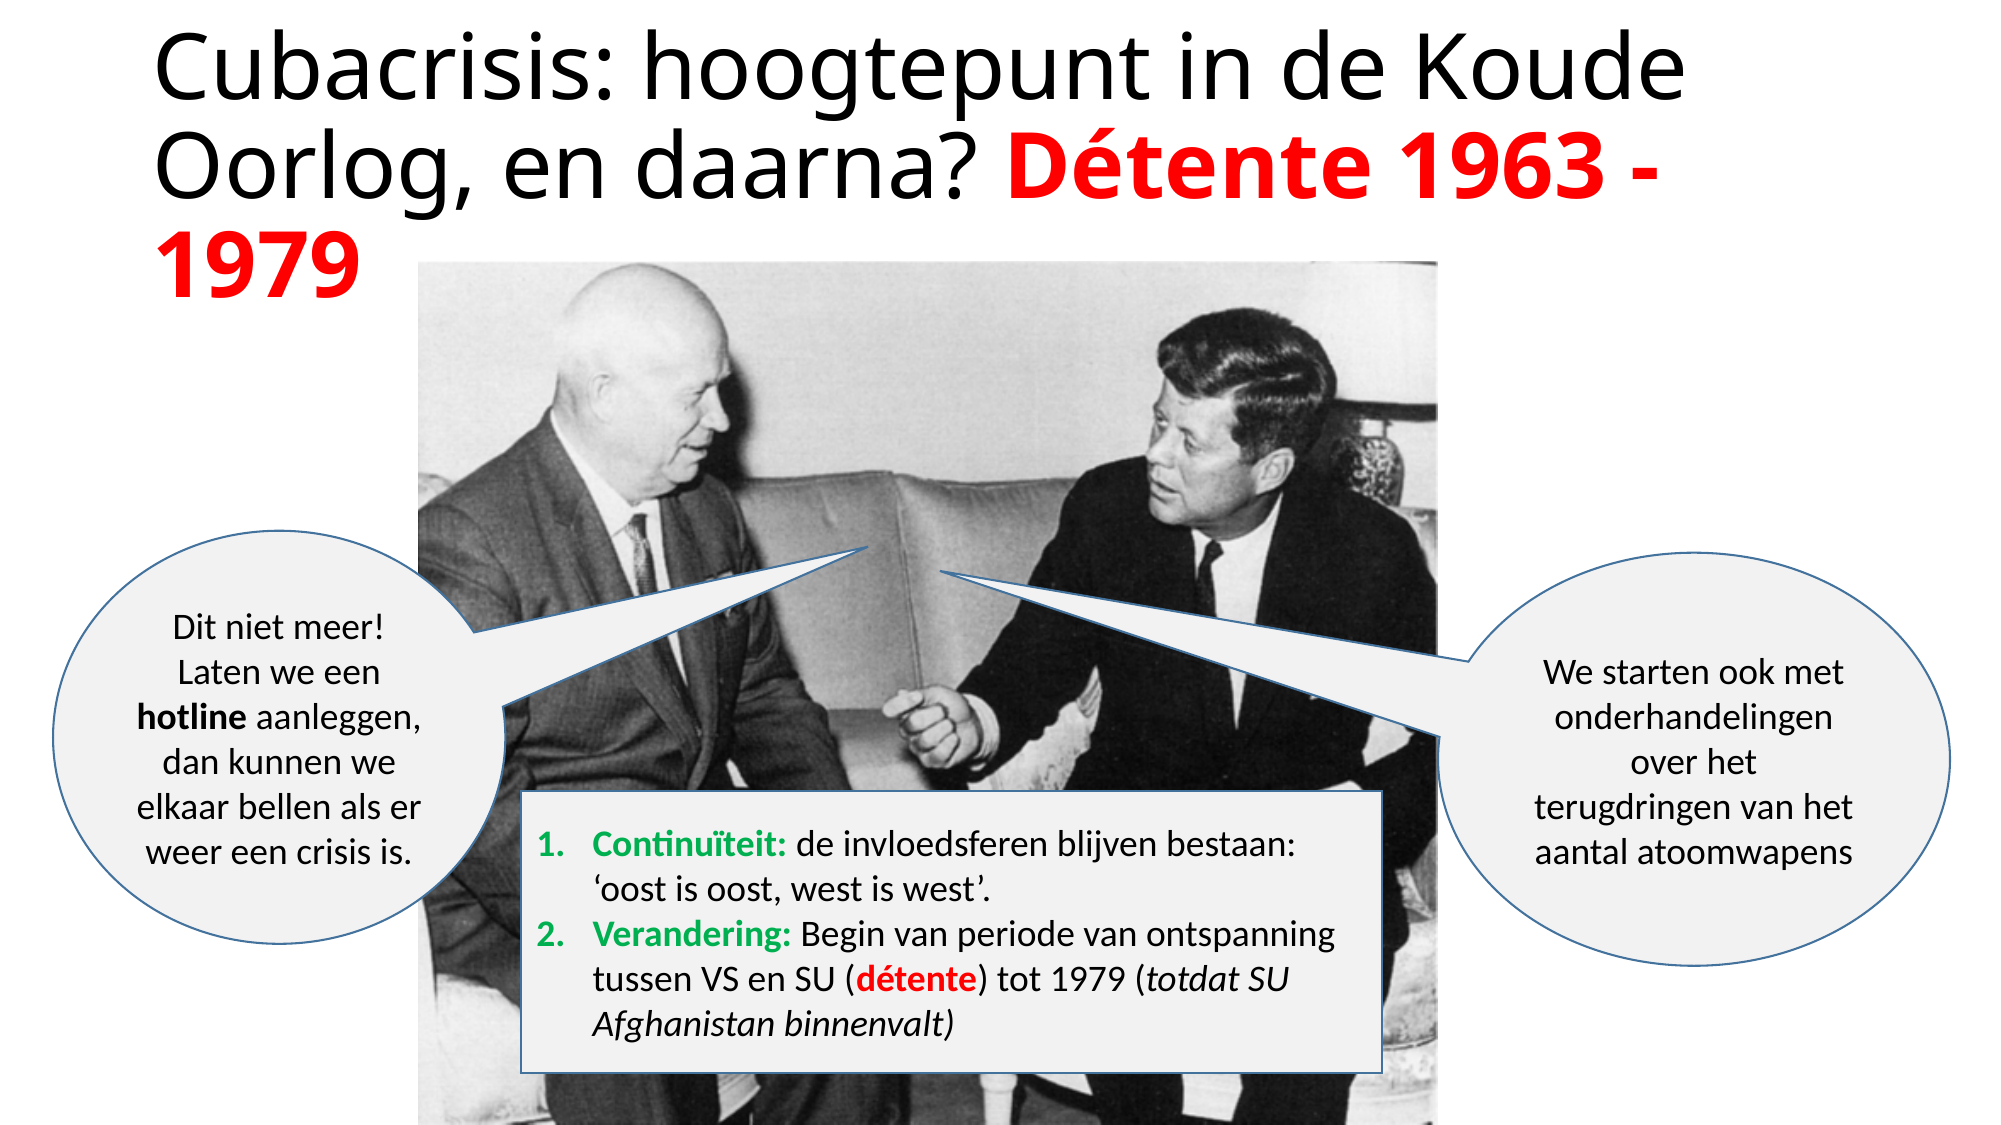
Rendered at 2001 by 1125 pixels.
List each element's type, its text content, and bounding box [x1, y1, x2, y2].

text_box Dit niet meer! Laten we een hotline aanleggen, dan kunnen we elkaar bellen als er weer een crisis is. [51, 529, 418, 945]
text_box We starten ook met onderhandelingen over het terugdringen van het aantal atoomwapens [1438, 551, 1952, 967]
picture [418, 261, 1438, 1125]
title Cubacrisis: hoogtepunt in de Koude Oorlog, en daarna? Détente 1963 - 1979 [137, 59, 1863, 278]
